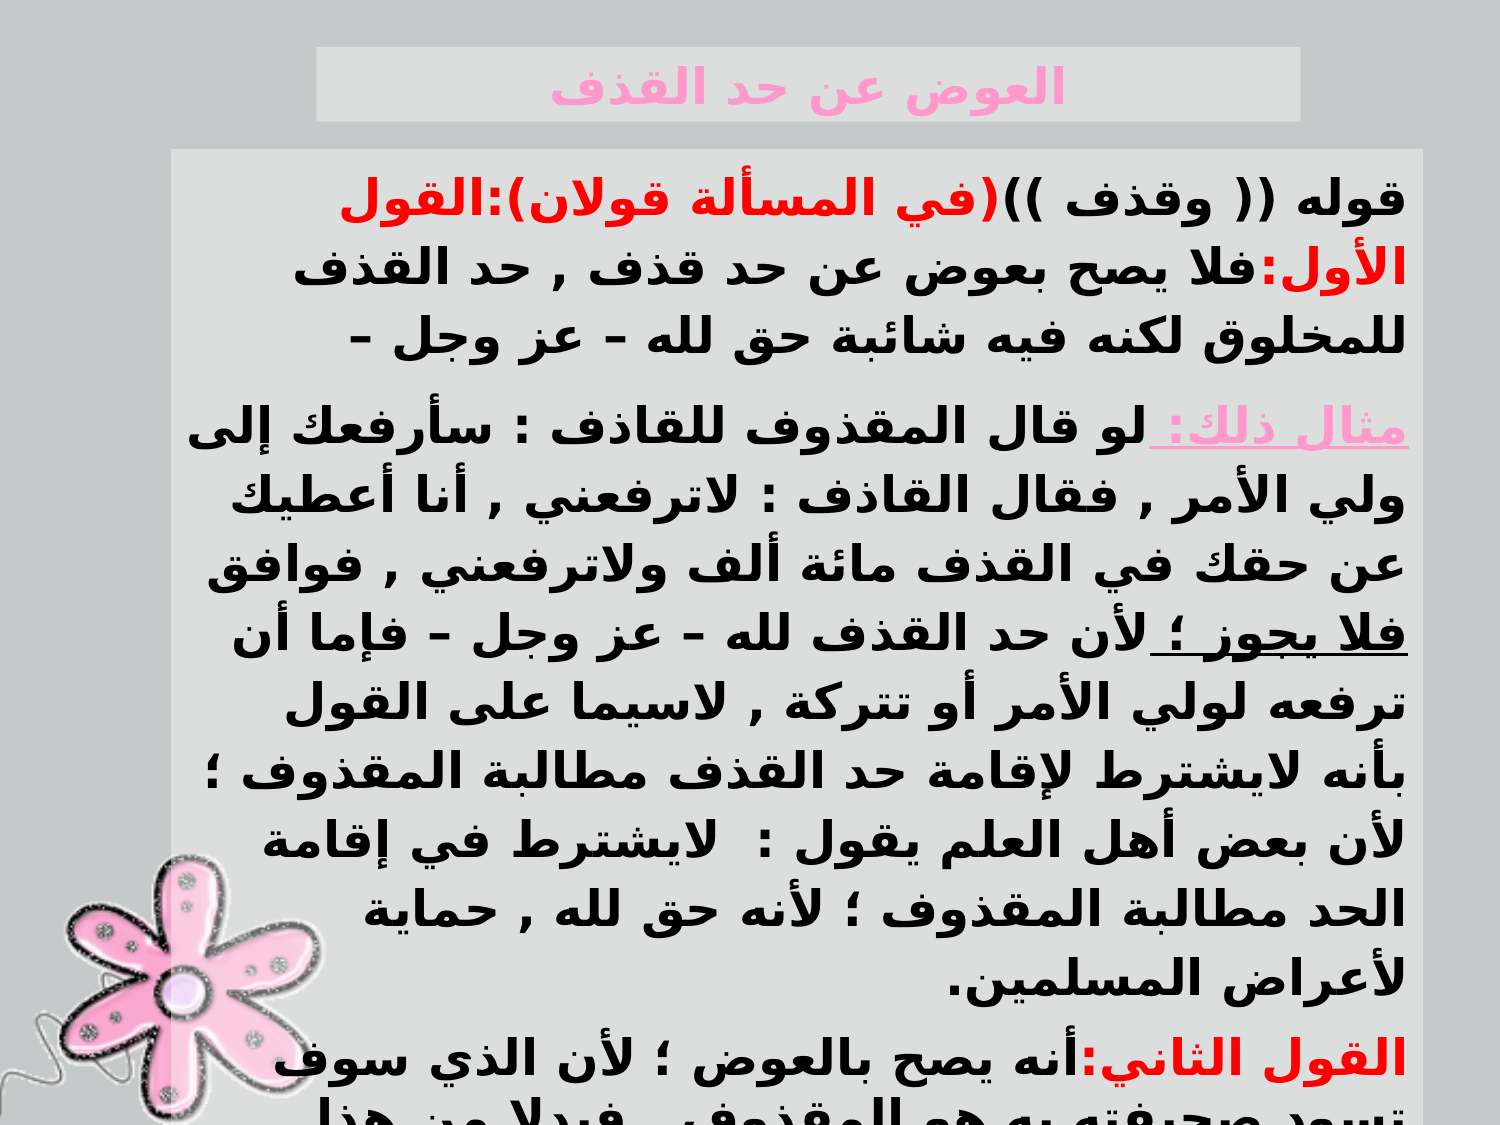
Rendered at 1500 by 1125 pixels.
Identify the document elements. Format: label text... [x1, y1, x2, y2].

text_box قوله (( وقذف ))(في المسألة قولان):القول الأول:فلا يصح بعوض عن حد قذف , حد القذف للمخلوق لكنه فيه شائبة حق لله – عز وجل – مثال ذلك: لو قال المقذوف للقاذف : سأرفعك إلى ولي الأمر , فقال القاذف : لاترفعني , أنا أعطيك عن حقك في القذف مائة ألف ولاترفعني , فوافق فلا يجوز ؛ لأن حد القذف لله – عز وجل – فإما أن ترفعه لولي الأمر أو تتركة , لاسيما على القول بأنه لايشترط لإقامة حد القذف مطالبة المقذوف ؛ لأن بعض أهل العلم يقول : لايشترط في إقامة الحد مطالبة المقذوف ؛ لأنه حق لله , حماية لأعراض المسلمين. القول الثاني:أنه يصح بالعوض ؛ لأن الذي سوف تسود صحيفته به هو المقذوف , فبدلا من هذا , يقول أعطني مائة ألف ريال , وأنا – أن شاءالله - سأدافع عن نفسي فيما يتعلق بالقذف , وهذا القول له وجهة نظر ؛ لأنه حق لآدمي في الواقع , ولهذا لا يقام حد القذف إلا بمطالبة من المقذوف . أما إذا قلنا : إنه حق محض لله , وأنه لاتشترط مطالبة المقذوف , فإنه لايصح بعوض . [171, 149, 1424, 1125]
picture [0, 0, 1500, 1125]
text_box العوض عن حد القذف [316, 46, 1301, 122]
